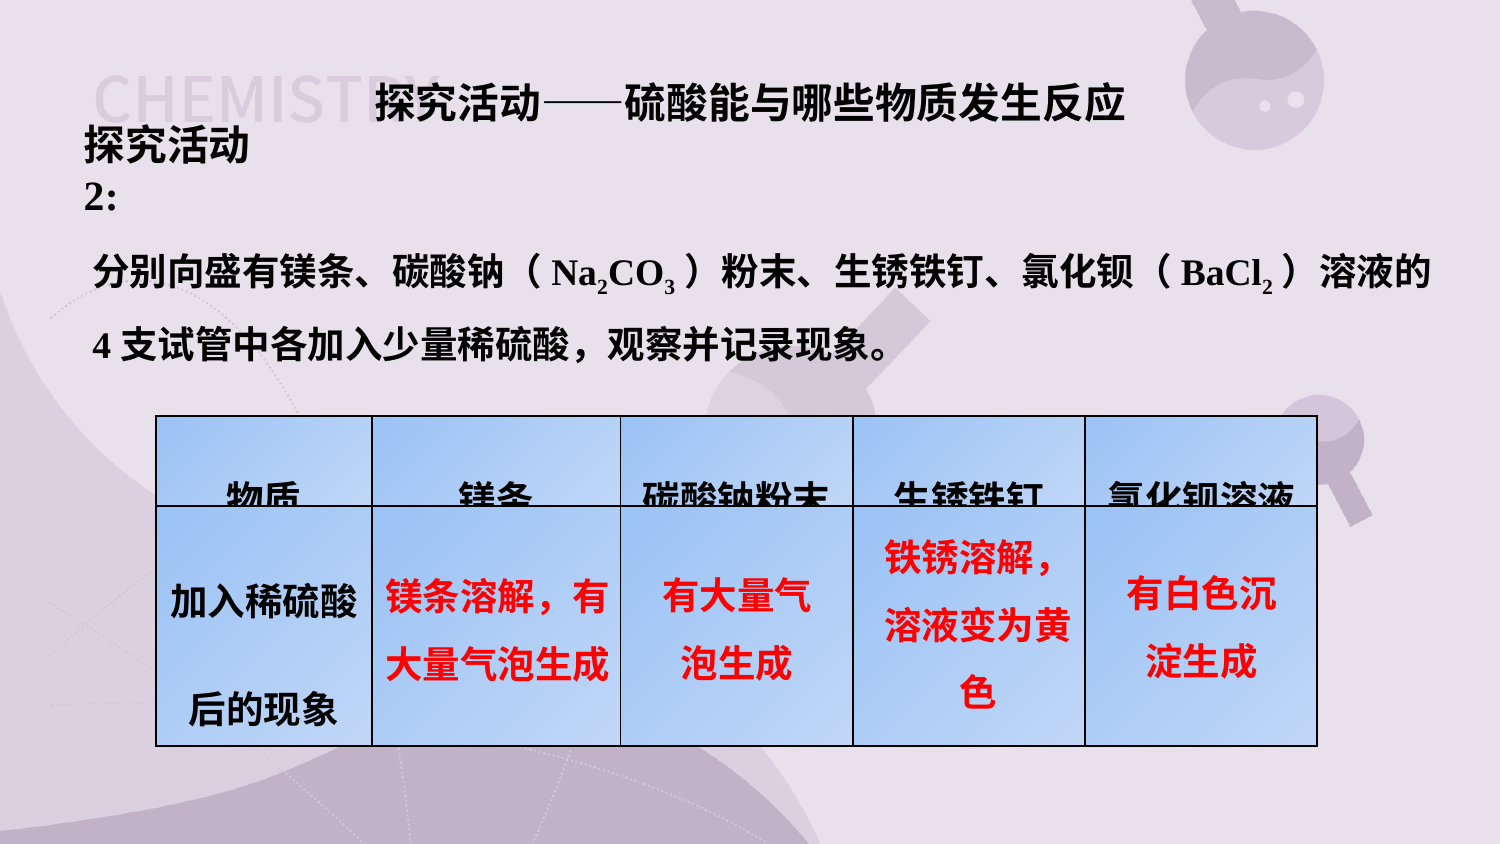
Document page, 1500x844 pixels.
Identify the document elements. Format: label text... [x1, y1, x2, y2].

text_box 探究活动——硫酸能与哪些物质发生反应 [343, 69, 1157, 135]
table_header 碳酸钠粉末 [621, 417, 852, 505]
text_box 分别向盛有镁条、碳酸钠（Na2CO3）粉末、生锈铁钉、氯化钡（BaCl2）溶液的4支试管中各加入少量稀硫酸，观察并记录现象。 [77, 214, 1451, 374]
table_cell [373, 507, 620, 543]
table_header 氯化钡溶液 [1086, 417, 1316, 505]
text_box 有白色沉淀生成 [1095, 540, 1309, 691]
table_header 生锈铁钉 [854, 417, 1084, 505]
picture [0, 0, 1500, 844]
table_cell [373, 694, 620, 745]
text_box 有大量气泡生成 [630, 542, 844, 692]
text_box 镁条溶解，有大量气泡生成 [352, 543, 643, 694]
table_header 镁条 [373, 417, 620, 505]
table_cell [621, 507, 852, 745]
table_cell [1086, 507, 1316, 745]
table_cell 加入稀硫酸后的现象 [157, 507, 371, 745]
text_box 铁锈溶解，溶液变为黄色 [858, 504, 1098, 722]
table_cell [854, 507, 1084, 745]
table_header 物质 [157, 417, 371, 505]
text_box 探究活动2: [69, 111, 309, 227]
